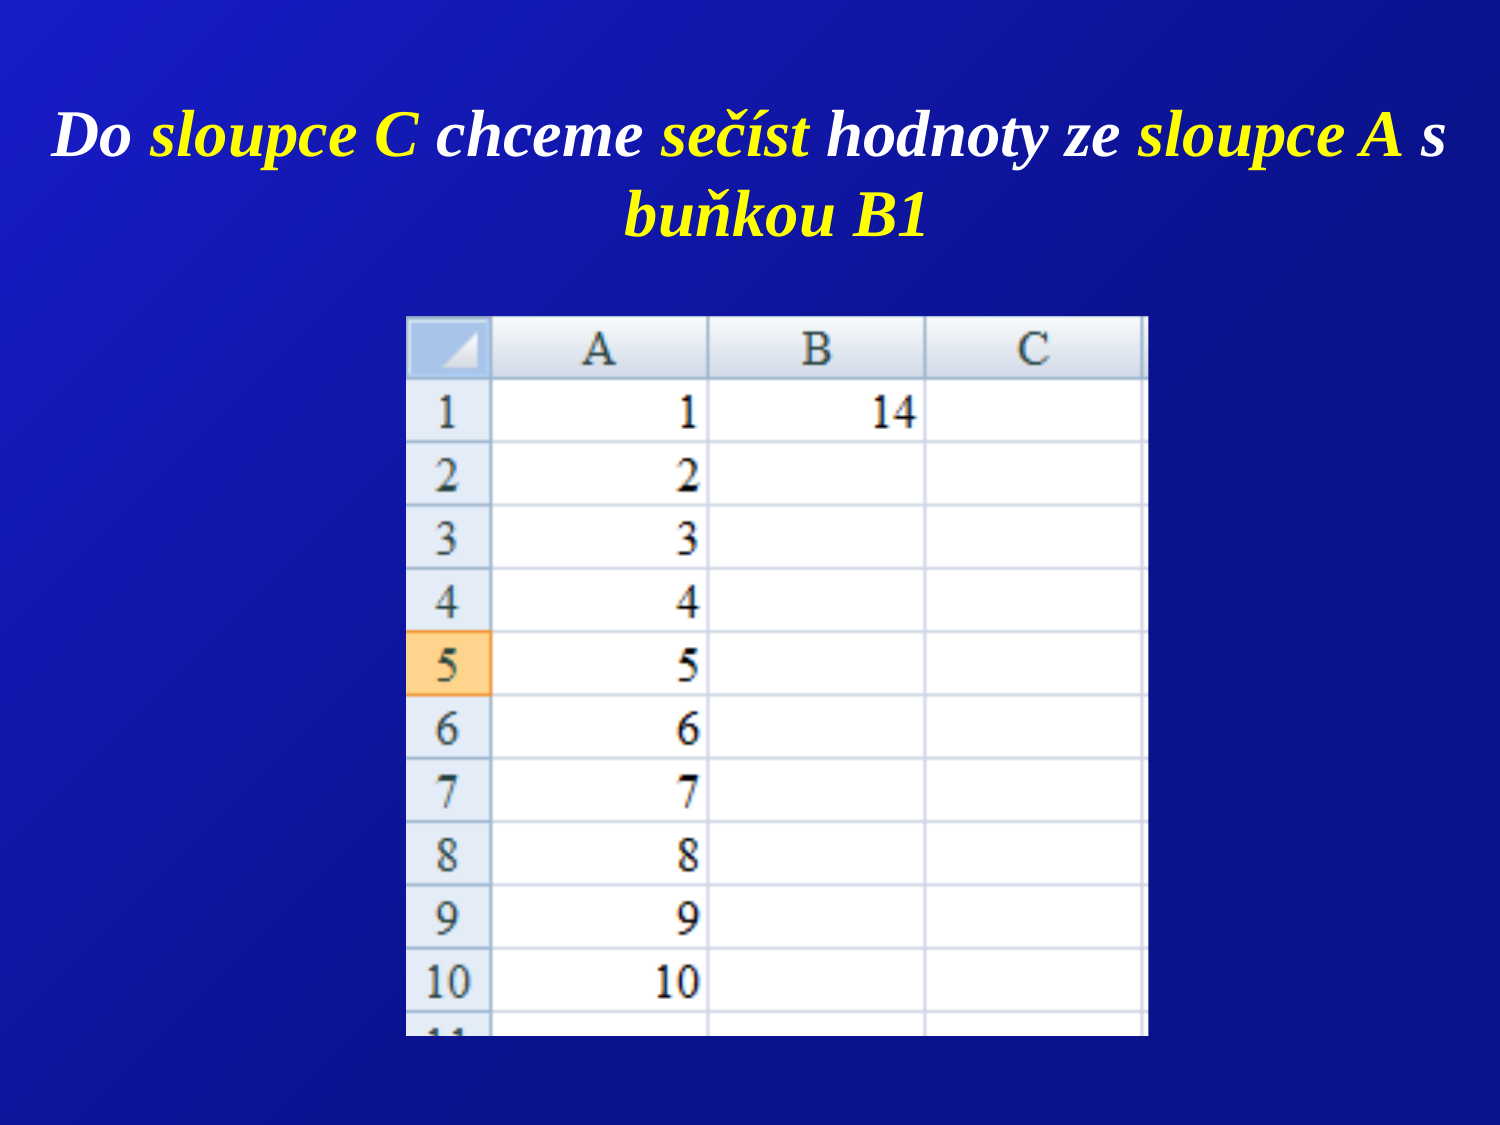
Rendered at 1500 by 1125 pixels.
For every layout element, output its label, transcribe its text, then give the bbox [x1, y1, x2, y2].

text_box Do sloupce C chceme sečíst hodnoty ze sloupce A s buňkou B1 [0, 82, 1500, 258]
picture [386, 316, 1149, 1036]
